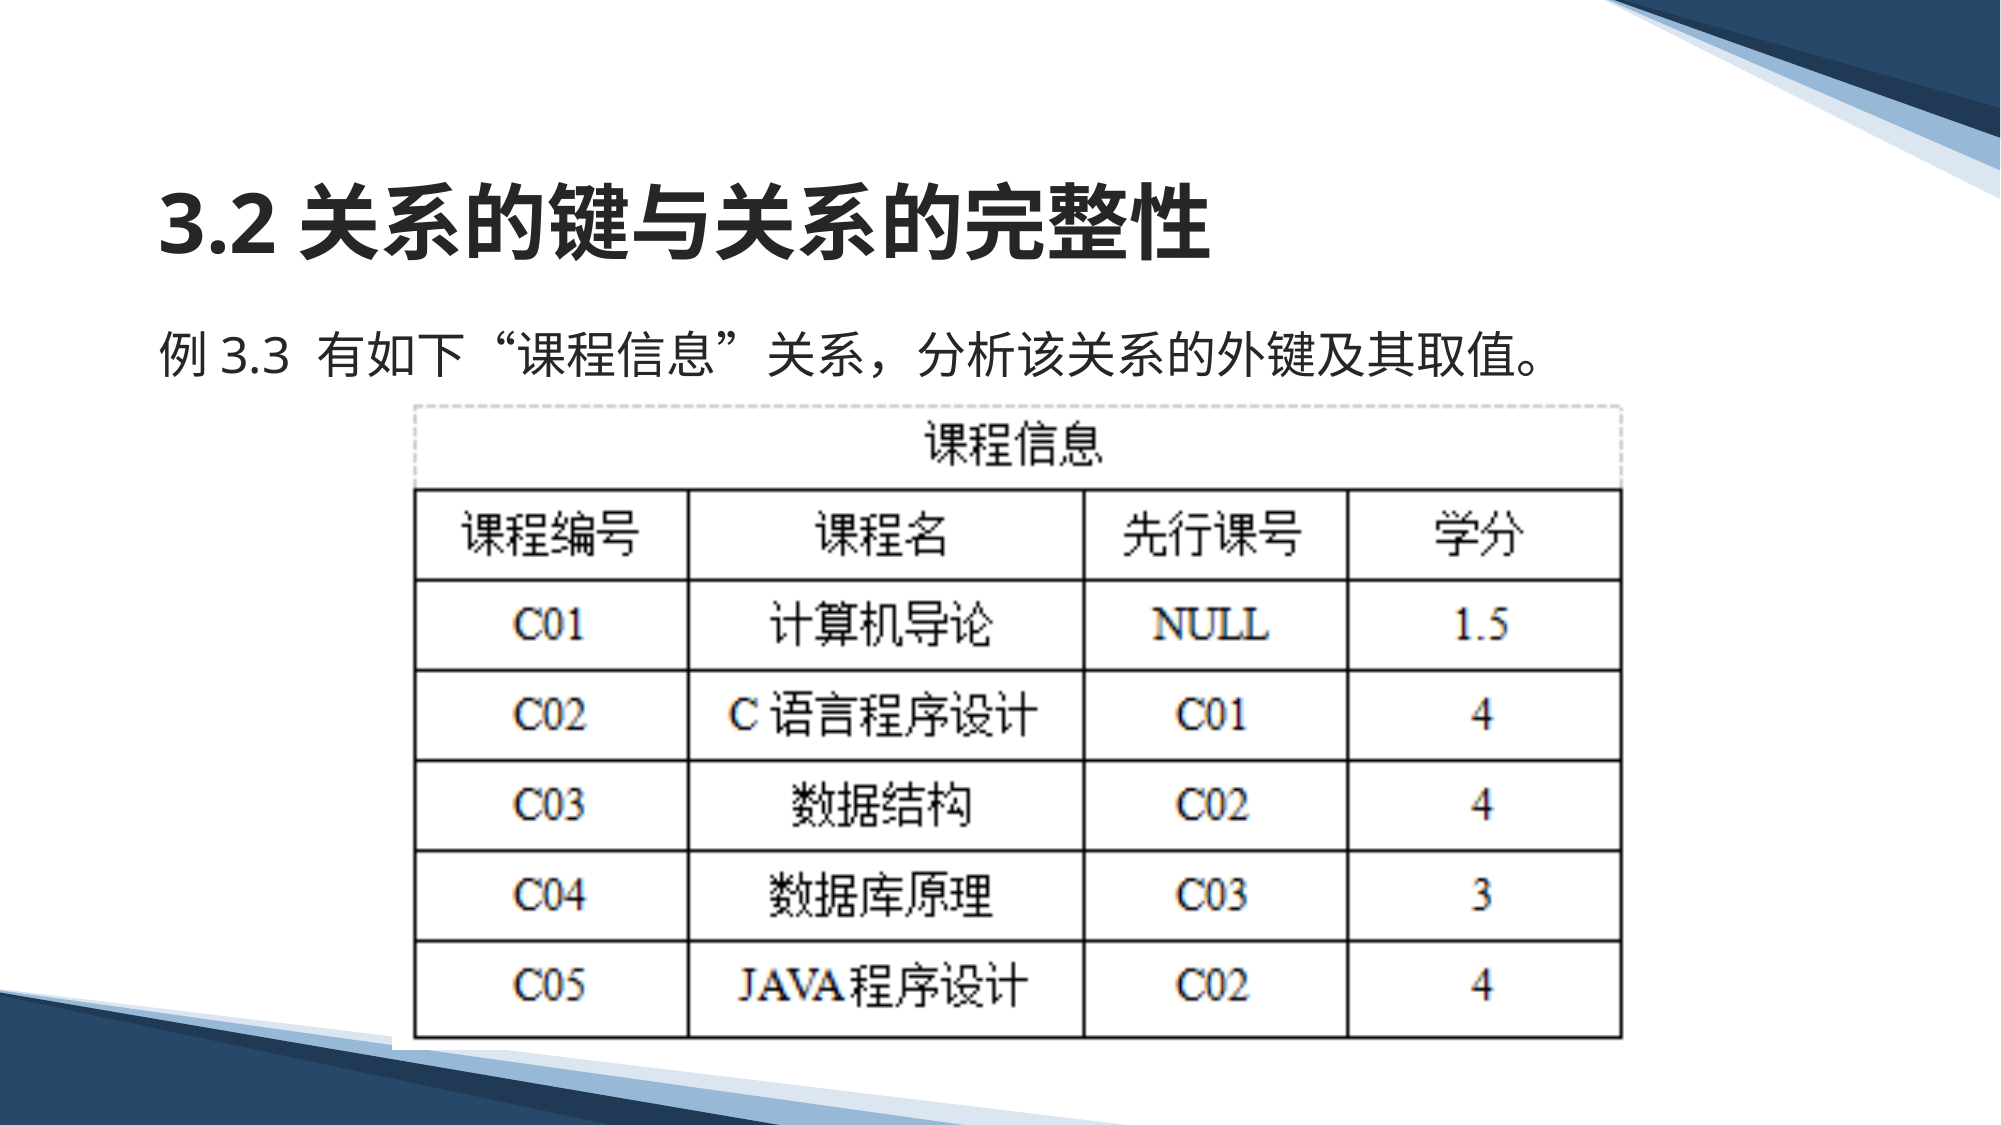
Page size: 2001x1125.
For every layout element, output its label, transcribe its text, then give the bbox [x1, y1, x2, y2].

list 例3.3 有如下“课程信息”关系，分析该关系的外键及其取值。 [143, 303, 1857, 1013]
picture [391, 396, 1640, 1050]
title 3.2关系的键与关系的完整性 [143, 54, 1857, 280]
